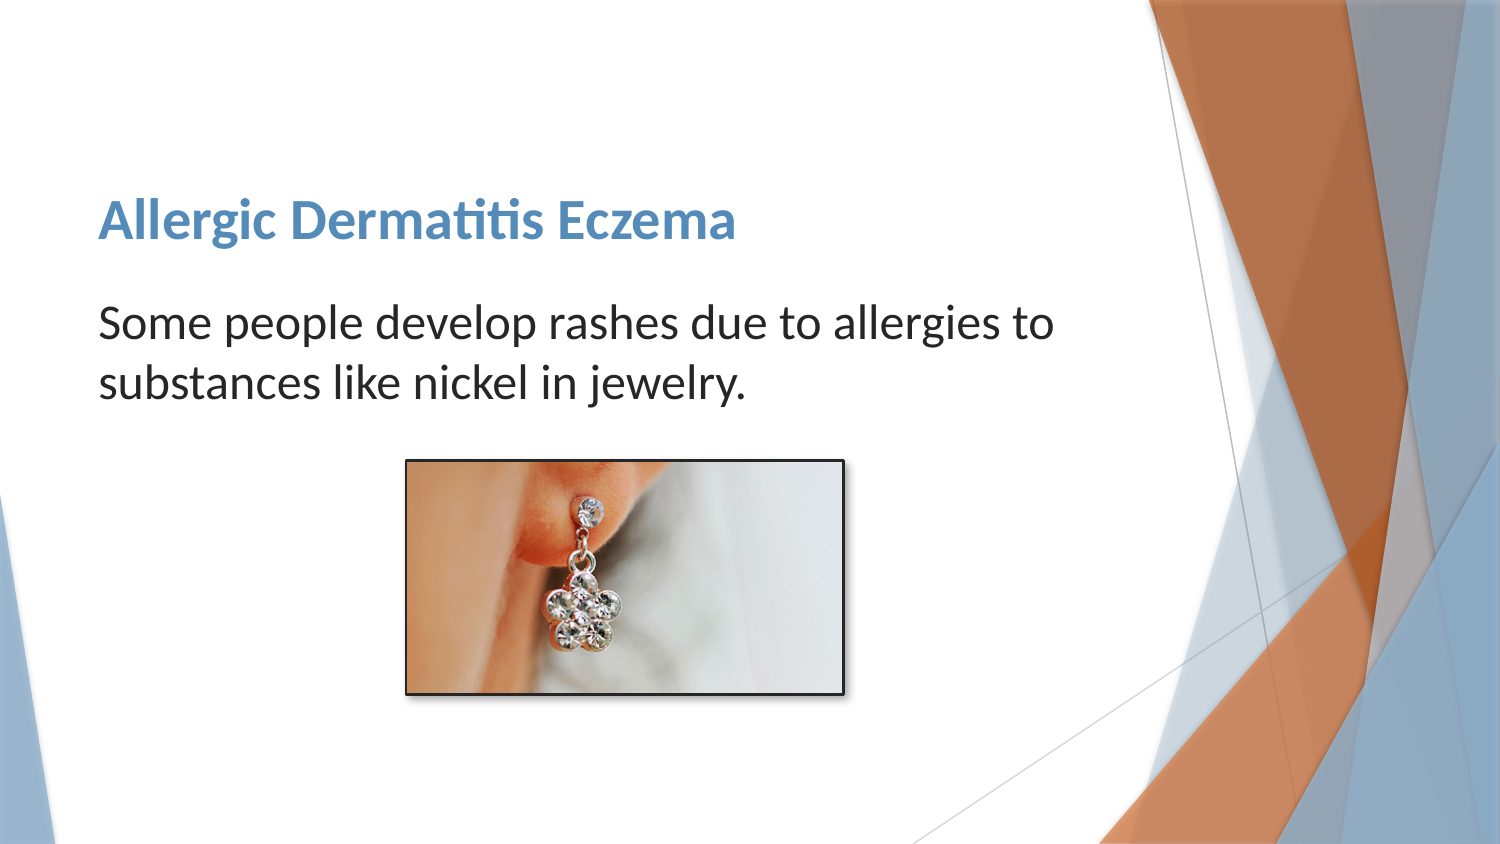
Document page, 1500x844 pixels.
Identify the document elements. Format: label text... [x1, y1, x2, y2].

picture [406, 461, 843, 694]
list Some people develop rashes due to allergies to substances like nickel in jewelry. [83, 281, 1105, 441]
title Allergic Dermatitis Eczema [83, 173, 1141, 261]
